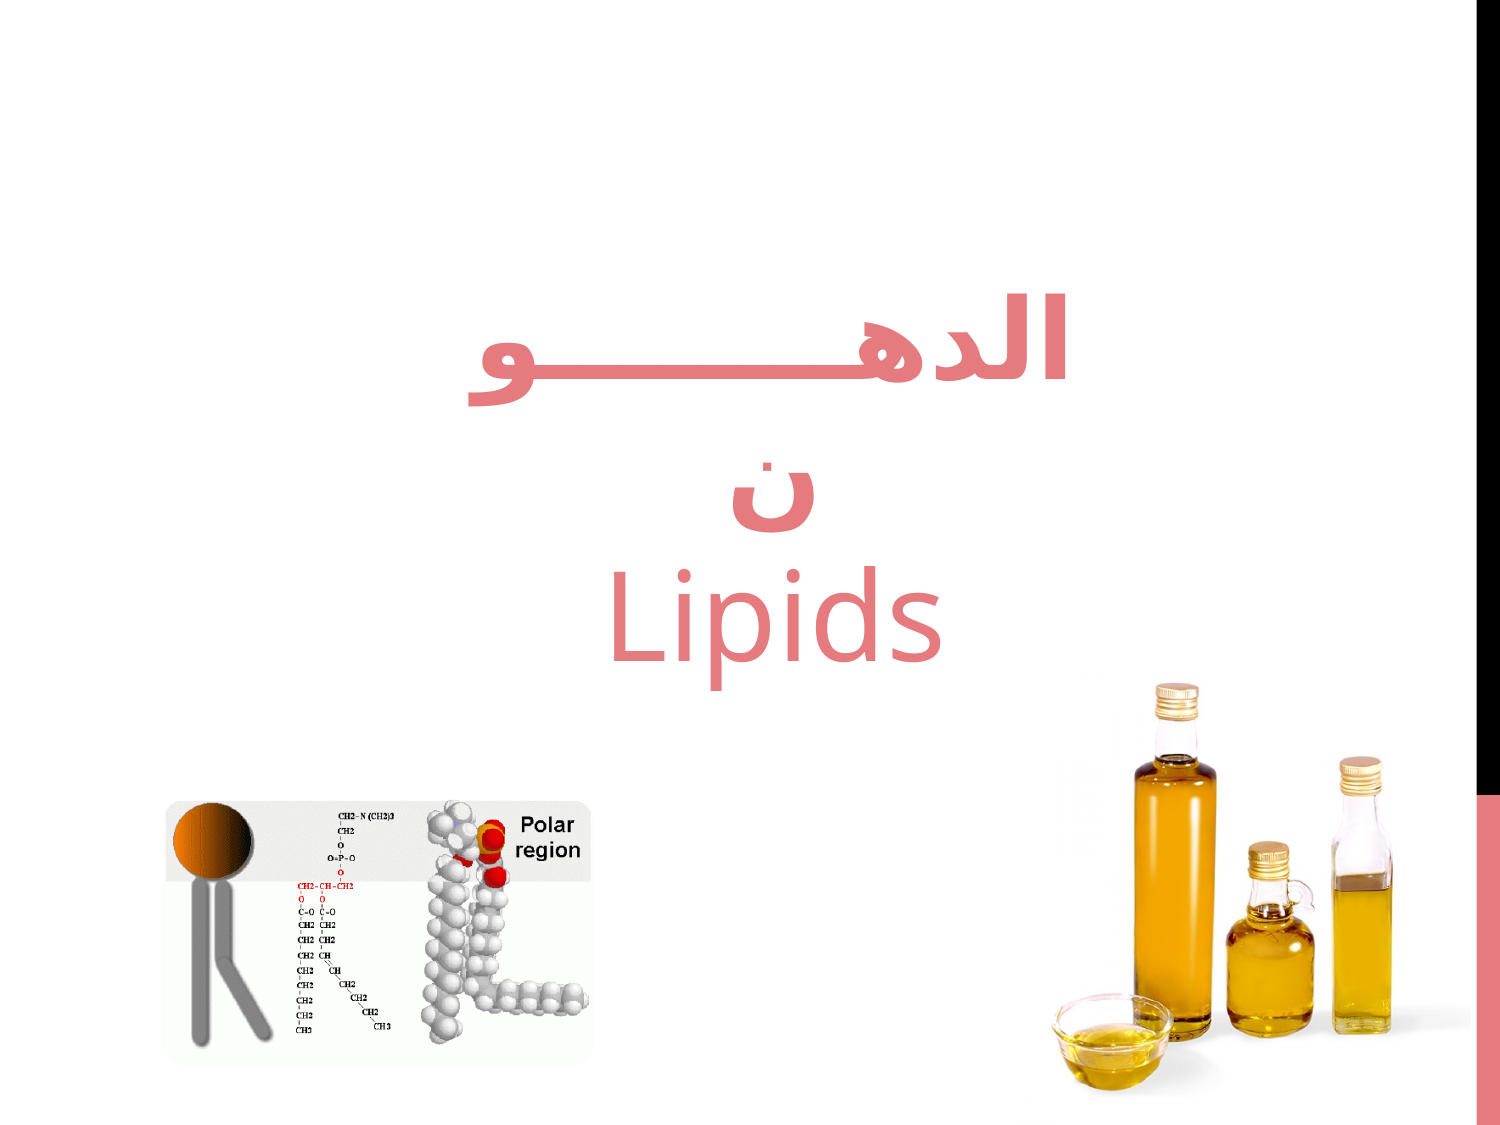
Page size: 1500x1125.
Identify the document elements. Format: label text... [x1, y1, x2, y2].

picture [1004, 658, 1471, 1125]
text_box الدهــــــــون Lipids [437, 259, 1113, 695]
picture [161, 799, 595, 1067]
